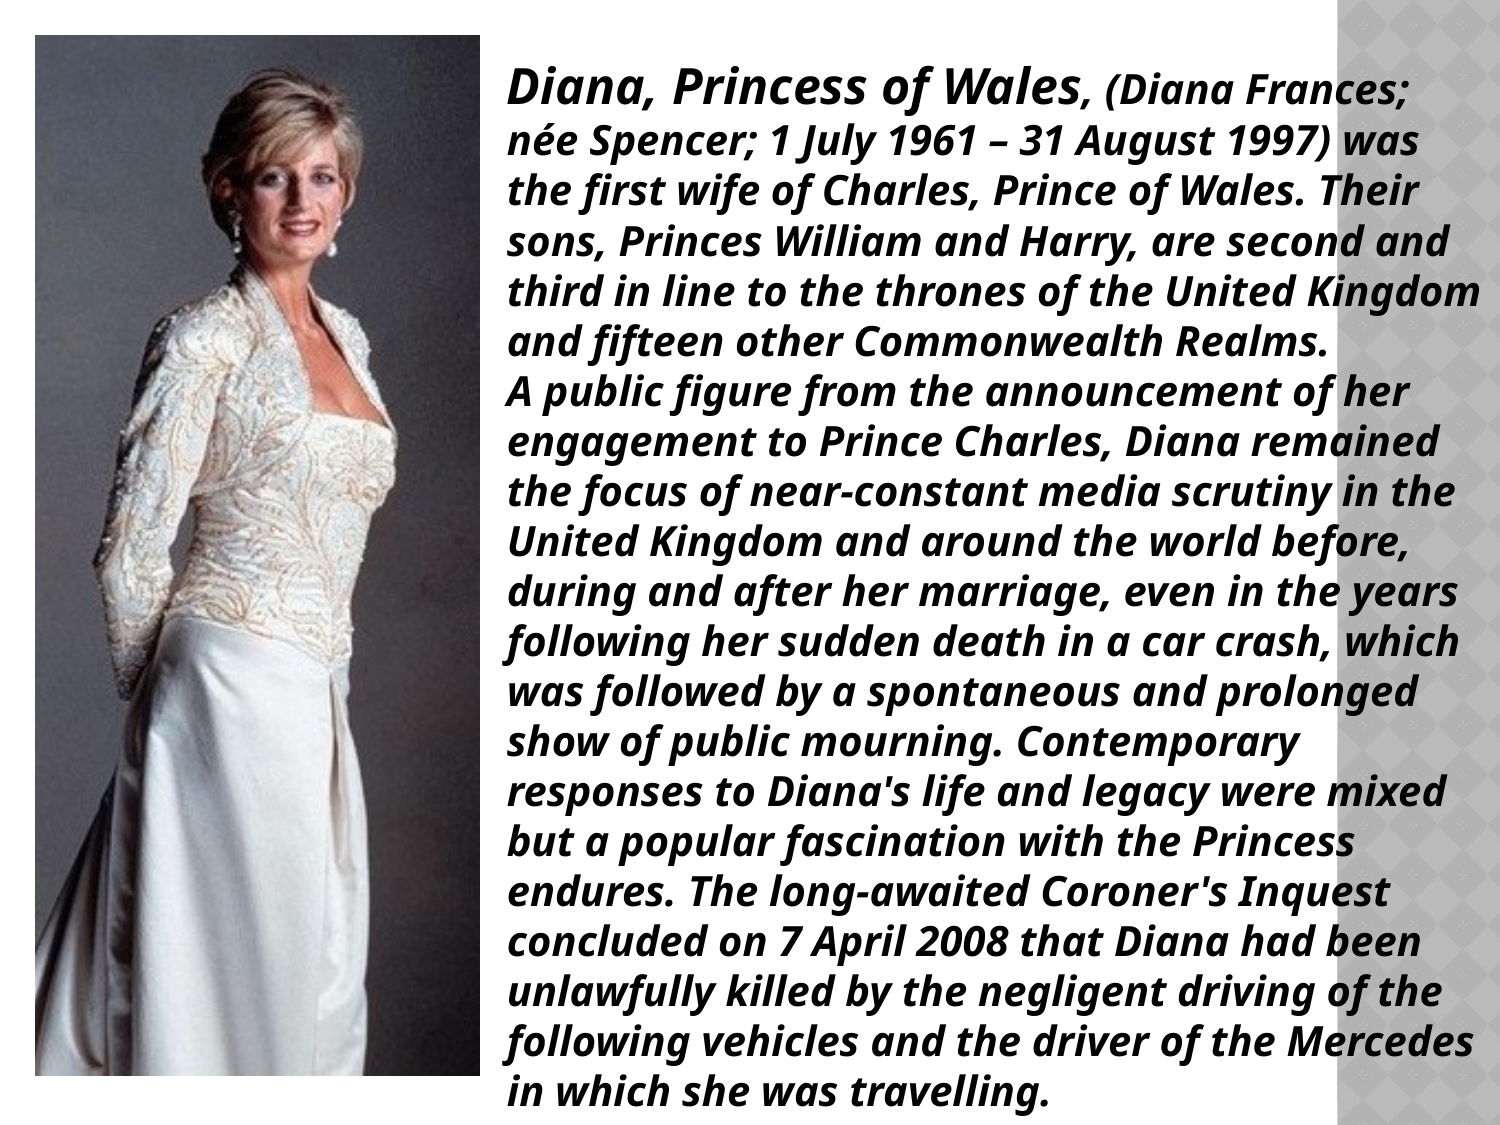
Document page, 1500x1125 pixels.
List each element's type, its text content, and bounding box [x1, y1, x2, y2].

text_box Diana, Princess of Wales, (Diana Frances; née Spencer; 1 July 1961 – 31 August 1997) was the first wife of Charles, Prince of Wales. Their sons, Princes William and Harry, are second and third in line to the thrones of the United Kingdom and fifteen other Commonwealth Realms. A public figure from the announcement of her engagement to Prince Charles, Diana remained the focus of near-constant media scrutiny in the United Kingdom and around the world before, during and after her marriage, even in the years following her sudden death in a car crash, which was followed by a spontaneous and prolonged show of public mourning. Contemporary responses to Diana's life and legacy were mixed but a popular fascination with the Princess endures. The long-awaited Coroner's Inquest concluded on 7 April 2008 that Diana had been unlawfully killed by the negligent driving of the following vehicles and the driver of the Mercedes in which she was travelling. [492, 46, 1500, 1122]
picture [34, 34, 480, 1076]
